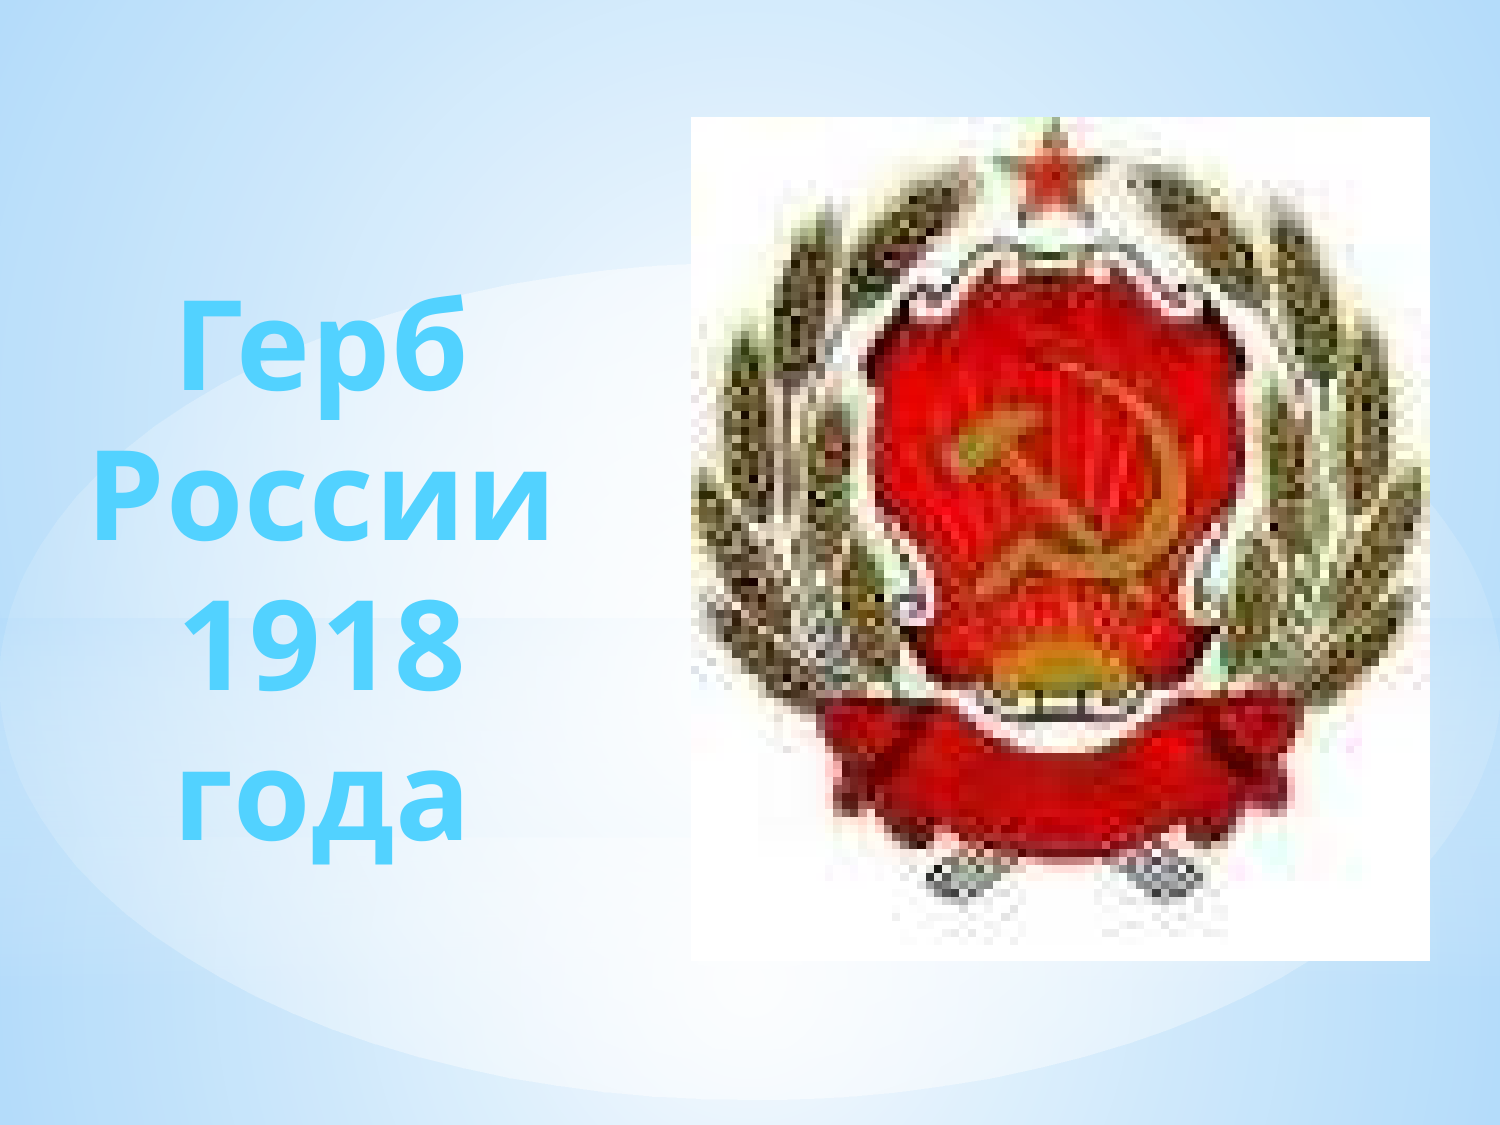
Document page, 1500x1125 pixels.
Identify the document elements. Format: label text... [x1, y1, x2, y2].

picture [691, 116, 1430, 962]
text_box Герб России 1918 года [46, 257, 598, 873]
